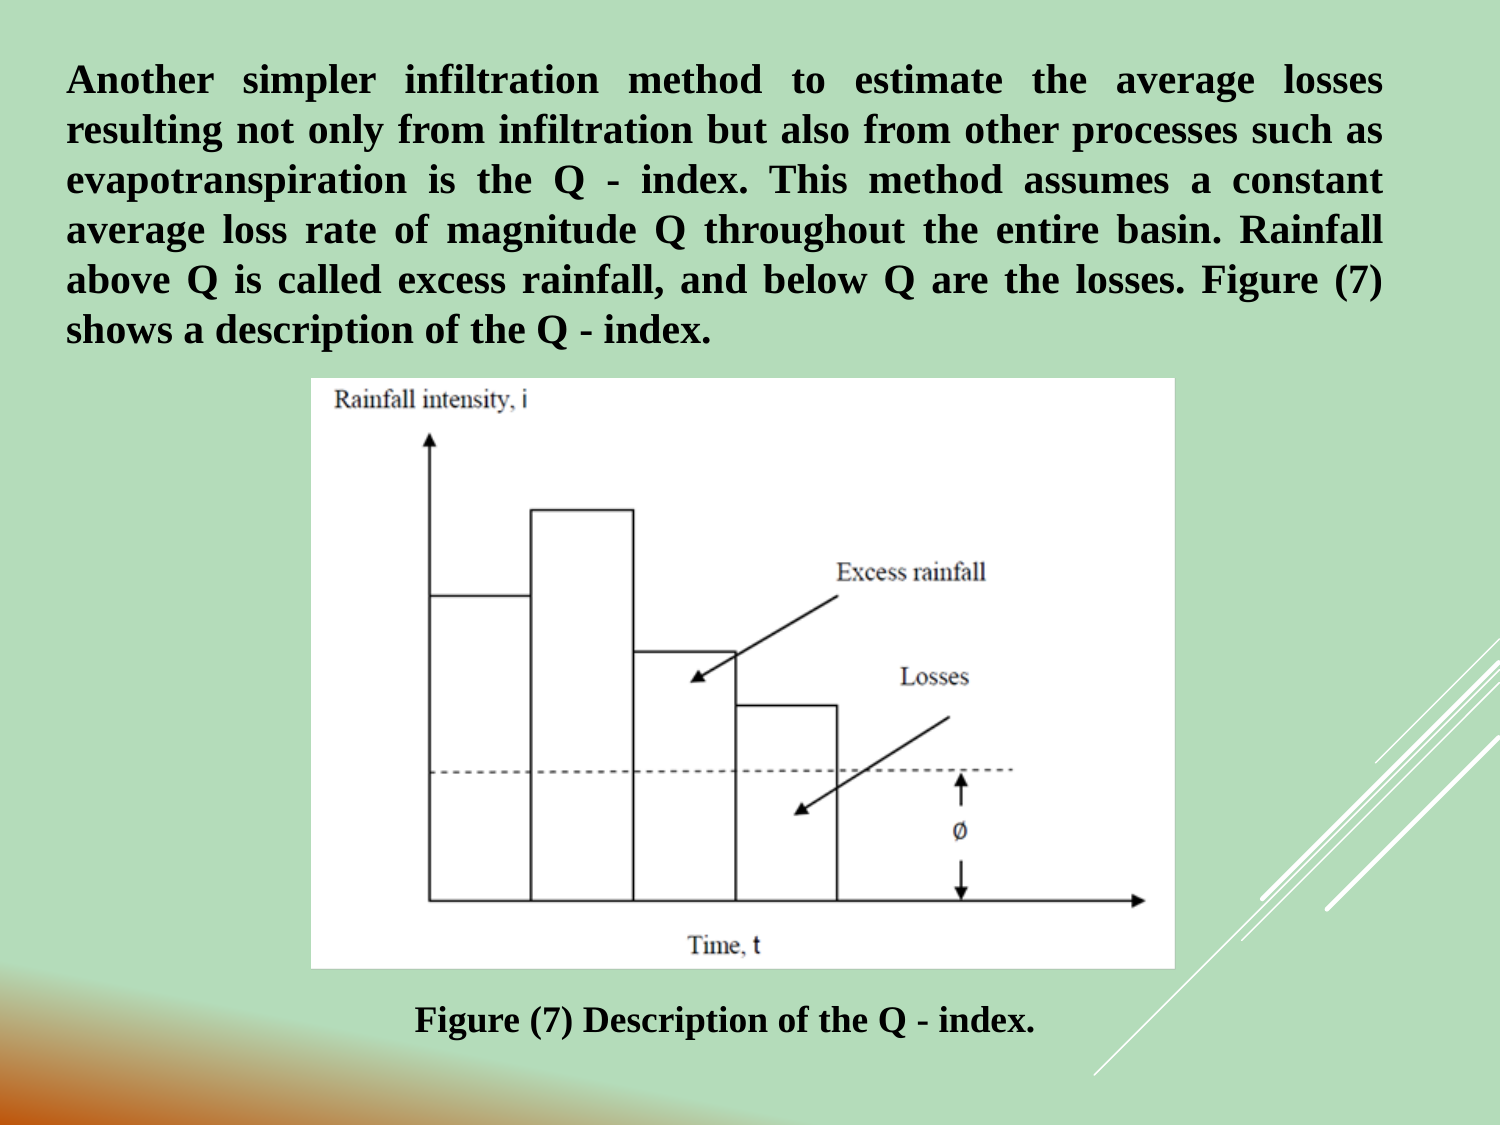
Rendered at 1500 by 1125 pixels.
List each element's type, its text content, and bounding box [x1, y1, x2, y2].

text_box Figure (7) Description of the Q - index. [399, 987, 1051, 1048]
picture [311, 378, 1177, 972]
text_box Another simpler infiltration method to estimate the average losses resulting not only from infiltration but also from other processes such as evapotranspiration is the Q - index. This method assumes a constant average loss rate of magnitude Q throughout the entire basin. Rainfall above Q is called excess rainfall, and below Q are the losses. Figure (7) shows a description of the Q - index. [51, 44, 1400, 360]
